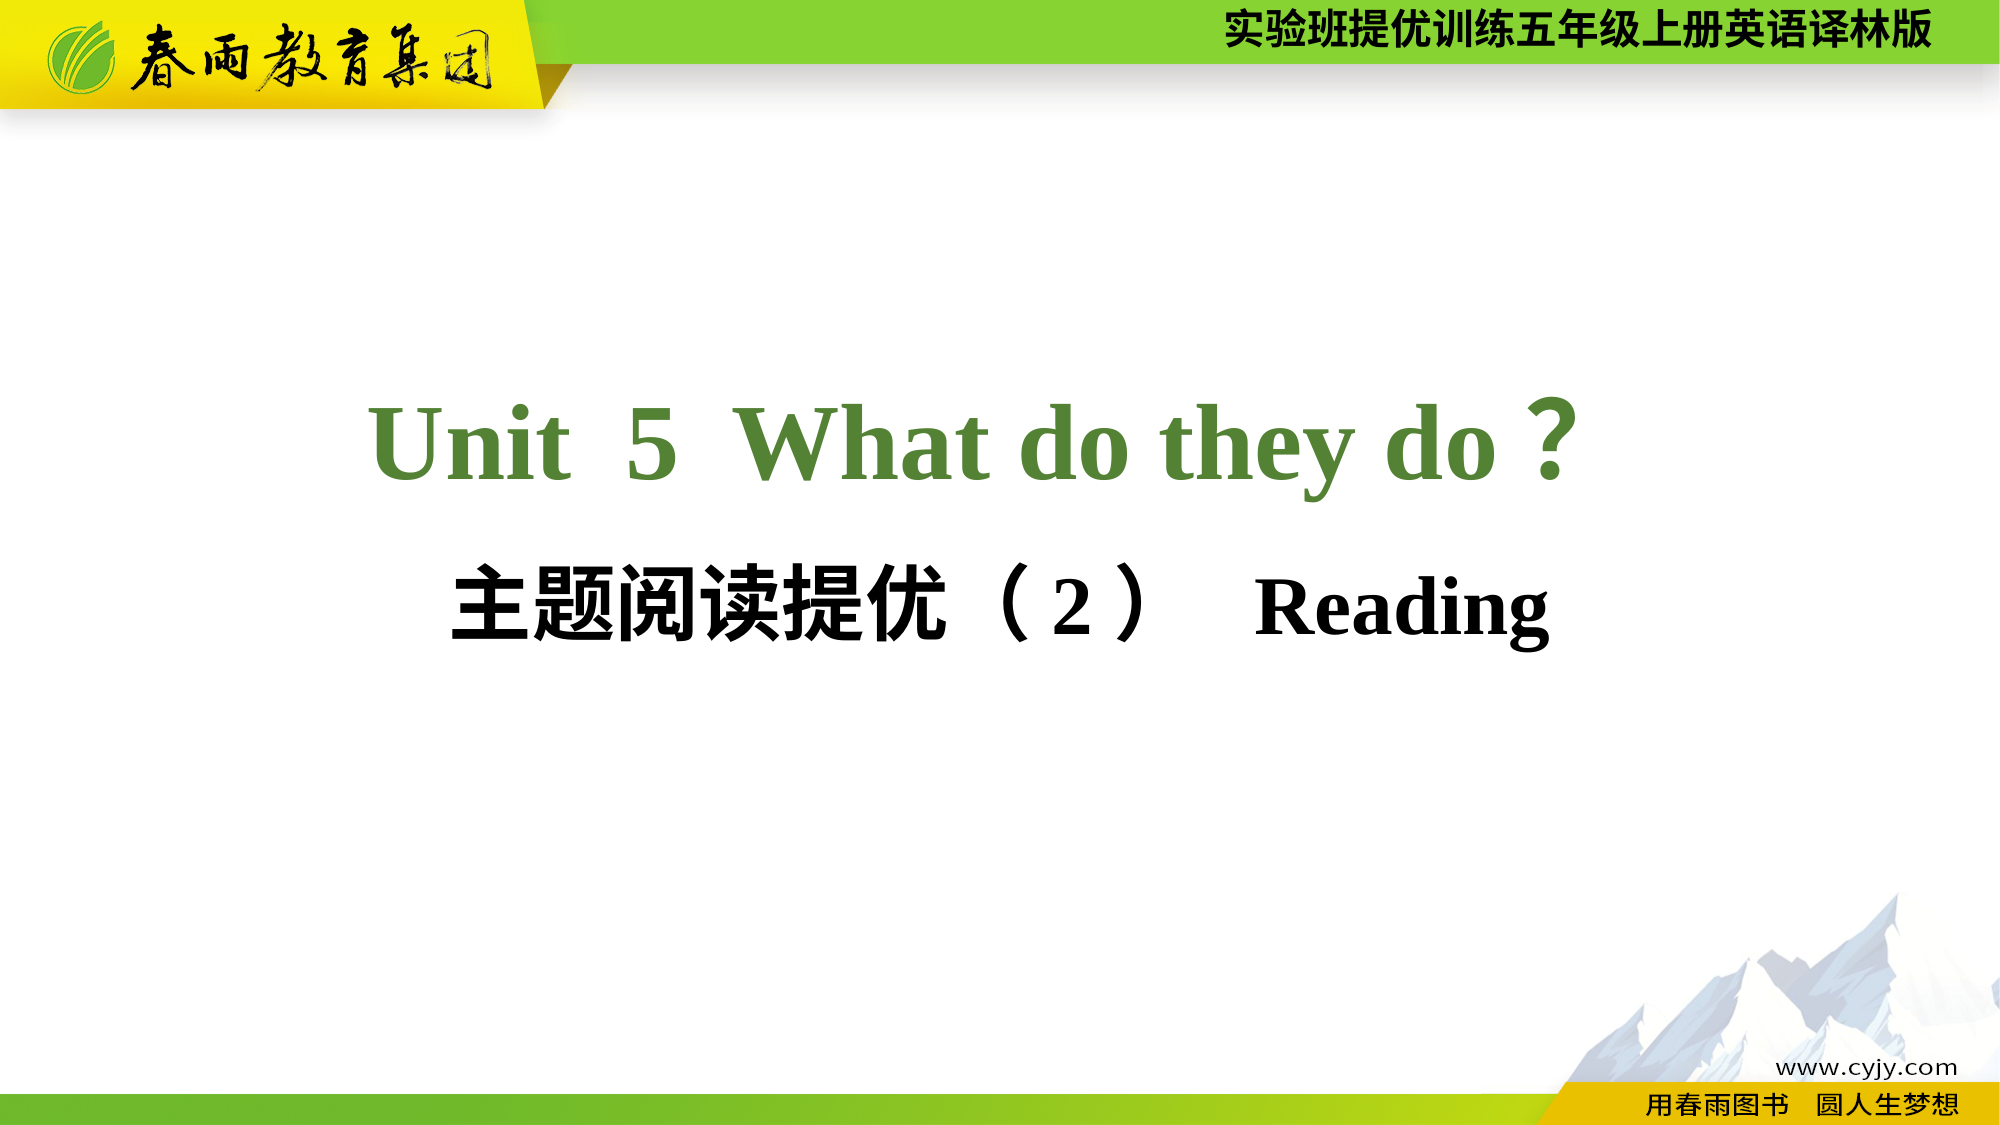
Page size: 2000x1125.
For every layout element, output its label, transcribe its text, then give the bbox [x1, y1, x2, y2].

picture [0, 0, 2000, 298]
picture [0, 659, 2000, 1125]
text_box Unit 5 What do they do？ 主题阅读提优（2） Reading [0, 298, 2000, 659]
